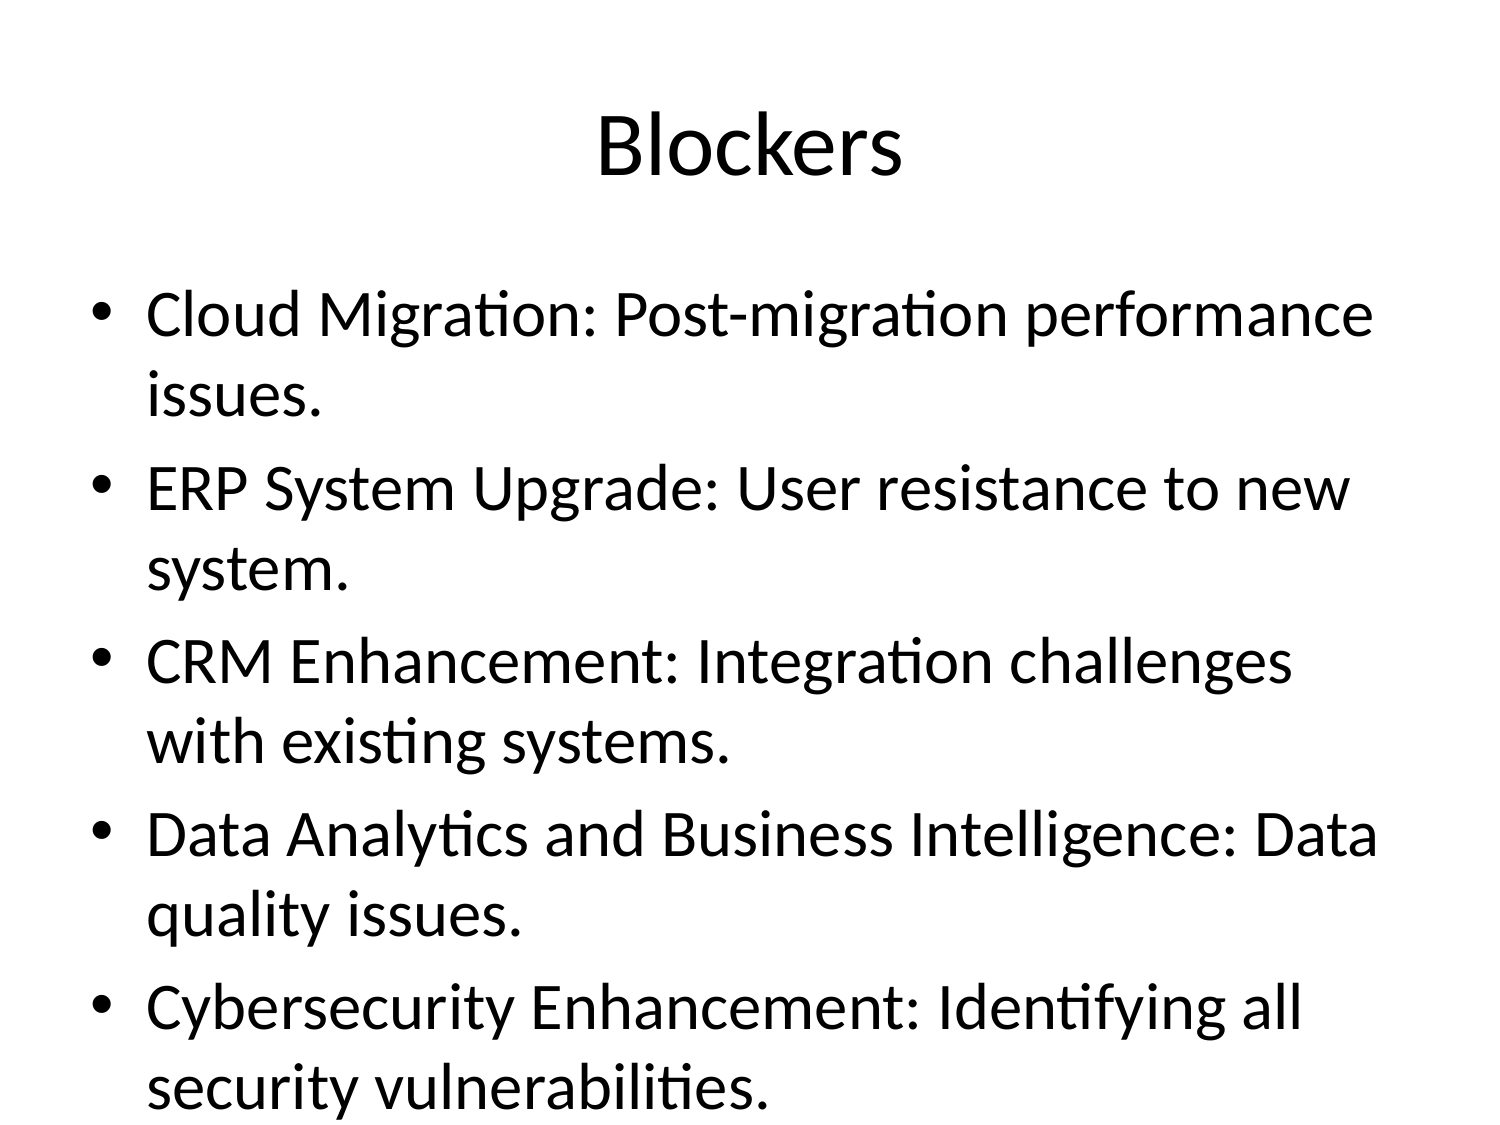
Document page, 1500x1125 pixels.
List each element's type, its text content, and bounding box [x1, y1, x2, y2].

list Cloud Migration: Post-migration performance issues. ERP System Upgrade: User resistance to new system. CRM Enhancement: Integration challenges with existing systems. Data Analytics and Business Intelligence: Data quality issues. Cybersecurity Enhancement: Identifying all security vulnerabilities. Digital Workplace Transformation: Resistance to change from employees. [75, 262, 1425, 1005]
title Blockers [75, 45, 1425, 233]
